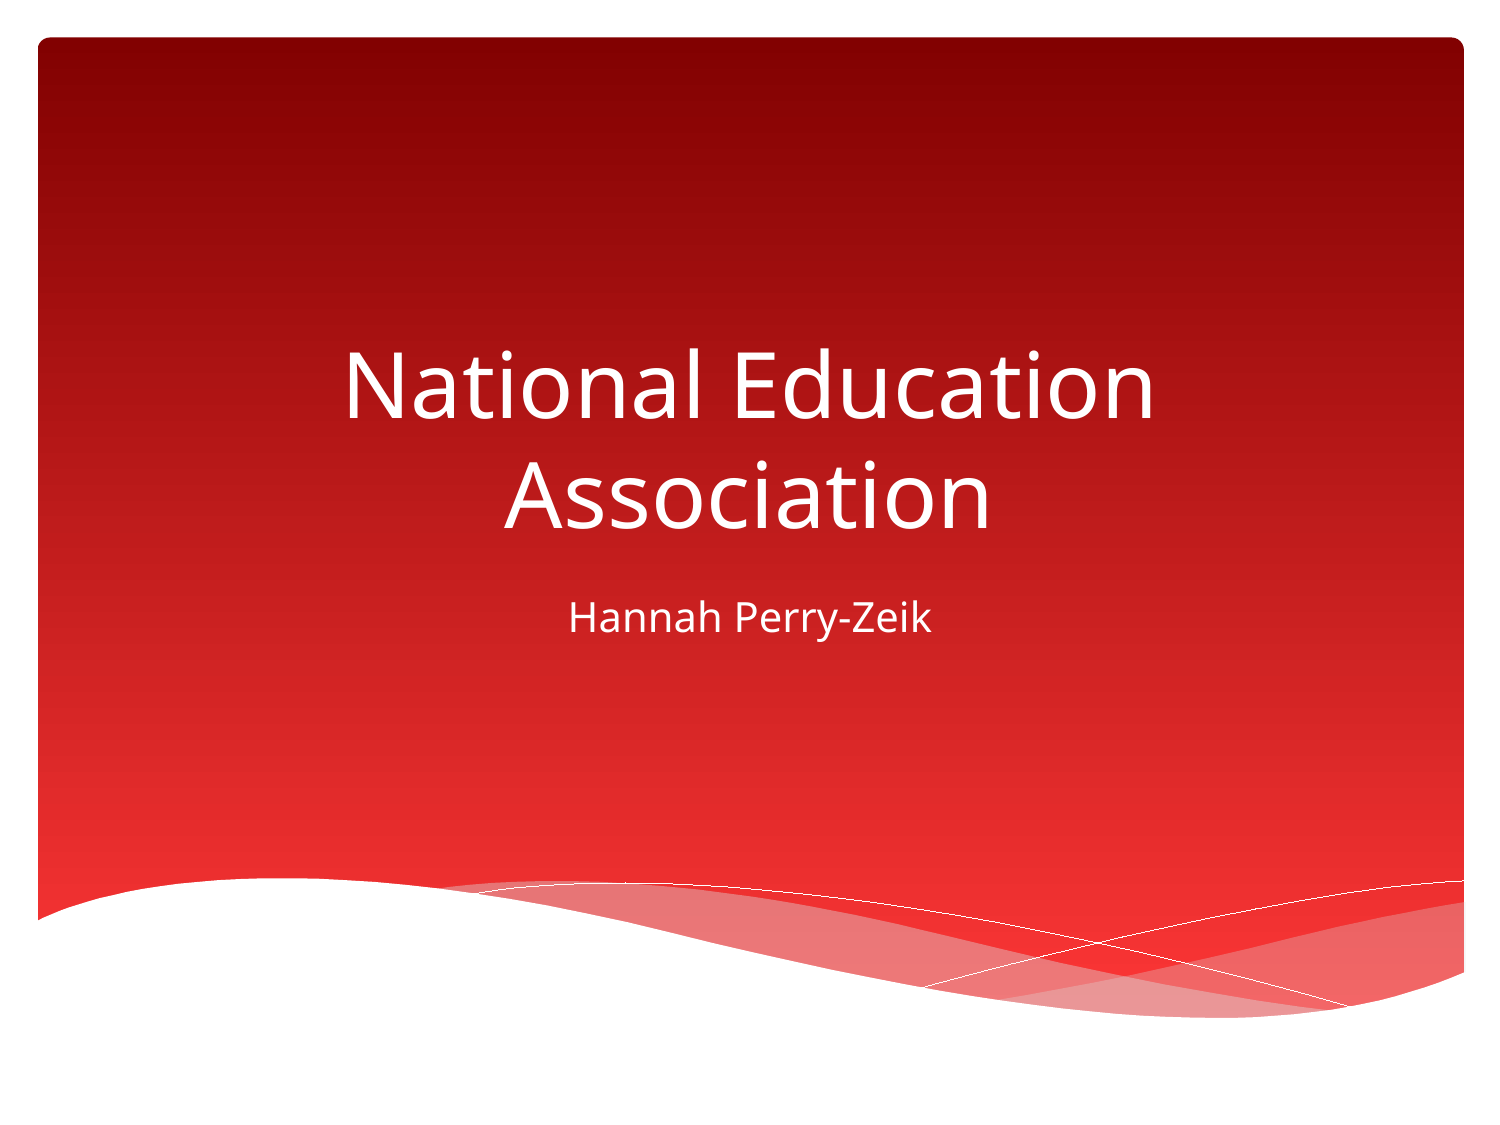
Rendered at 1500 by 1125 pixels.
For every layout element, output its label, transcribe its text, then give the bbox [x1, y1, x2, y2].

title National Education Association [112, 262, 1388, 555]
subtitle Hannah Perry-Zeik [225, 583, 1275, 825]
